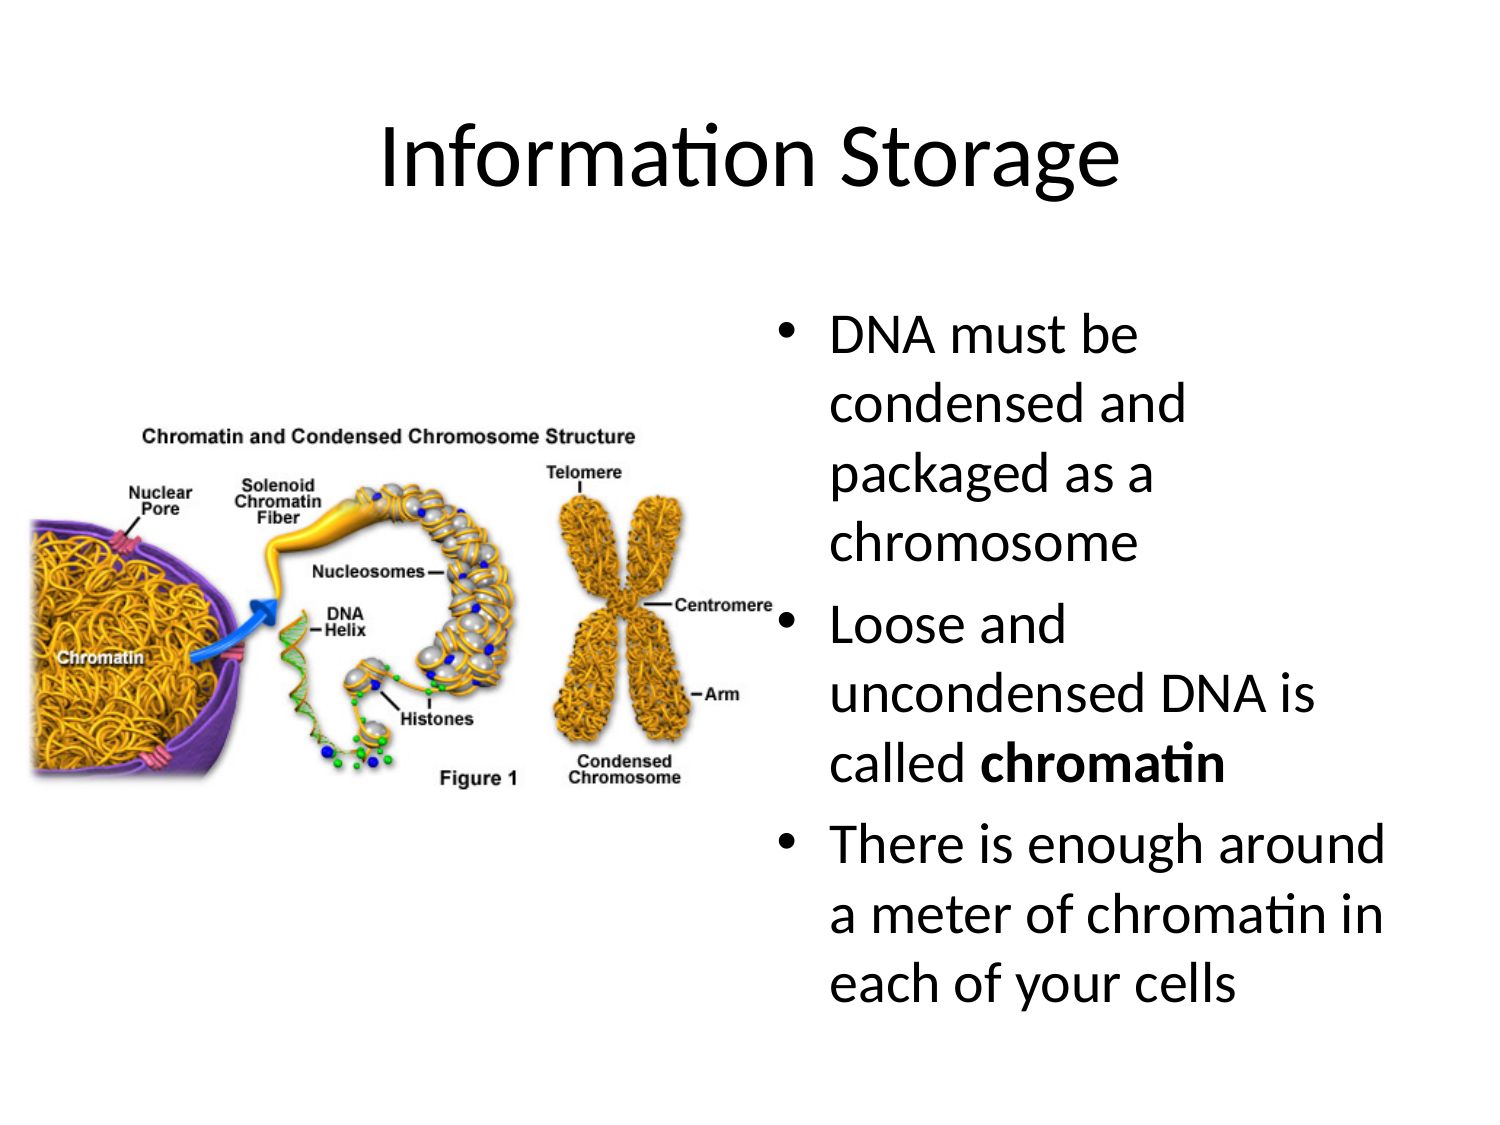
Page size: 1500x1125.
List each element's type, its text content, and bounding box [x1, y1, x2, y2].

list DNA must be condensed and packaged as a chromosome Loose and uncondensed DNA is called chromatin There is enough around a meter of chromatin in each of your cells [761, 287, 1406, 1050]
picture [25, 426, 776, 791]
title Information Storage [94, 50, 1407, 250]
